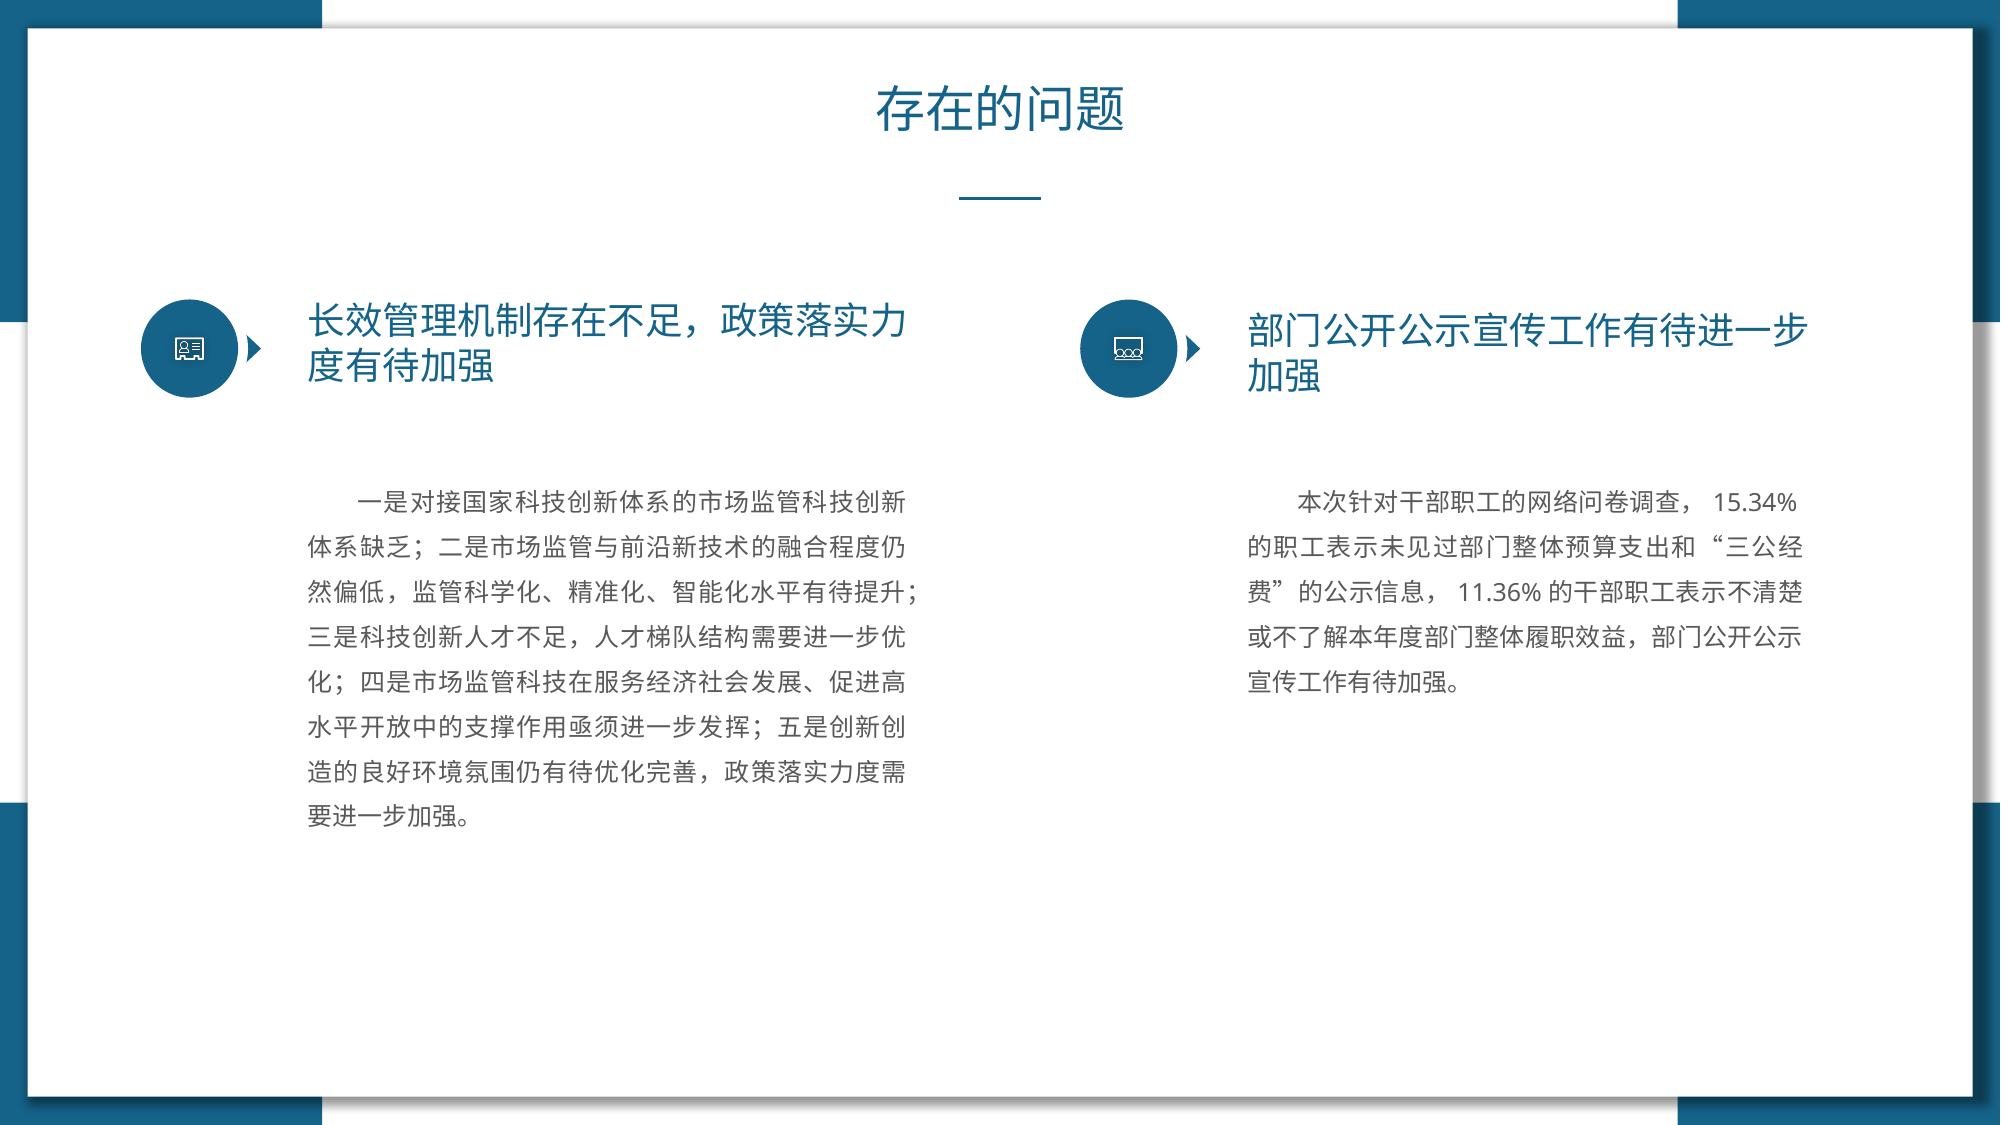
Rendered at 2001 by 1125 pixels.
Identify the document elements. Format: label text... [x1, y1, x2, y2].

text_box 长效管理机制存在不足，政策落实力度有待加强 [293, 289, 941, 395]
text_box 本次针对干部职工的网络问卷调查，15.34%的职工表示未见过部门整体预算支出和“三公经费”的公示信息，11.36%的干部职工表示不清楚或不了解本年度部门整体履职效益，部门公开公示宣传工作有待加强。 [1232, 464, 1818, 704]
text_box 存在的问题 [799, 69, 1201, 145]
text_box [1070, 289, 1201, 408]
text_box 部门公开公示宣传工作有待进一步加强 [1232, 299, 1860, 405]
text_box 一是对接国家科技创新体系的市场监管科技创新体系缺乏；二是市场监管与前沿新技术的融合程度仍然偏低，监管科学化、精准化、智能化水平有待提升；三是科技创新人才不足，人才梯队结构需要进一步优化；四是市场监管科技在服务经济社会发展、促进高水平开放中的支撑作用亟须进一步发挥；五是创新创造的良好环境氛围仍有待优化完善，政策落实力度需要进一步加强。 [293, 464, 922, 839]
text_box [130, 289, 261, 408]
